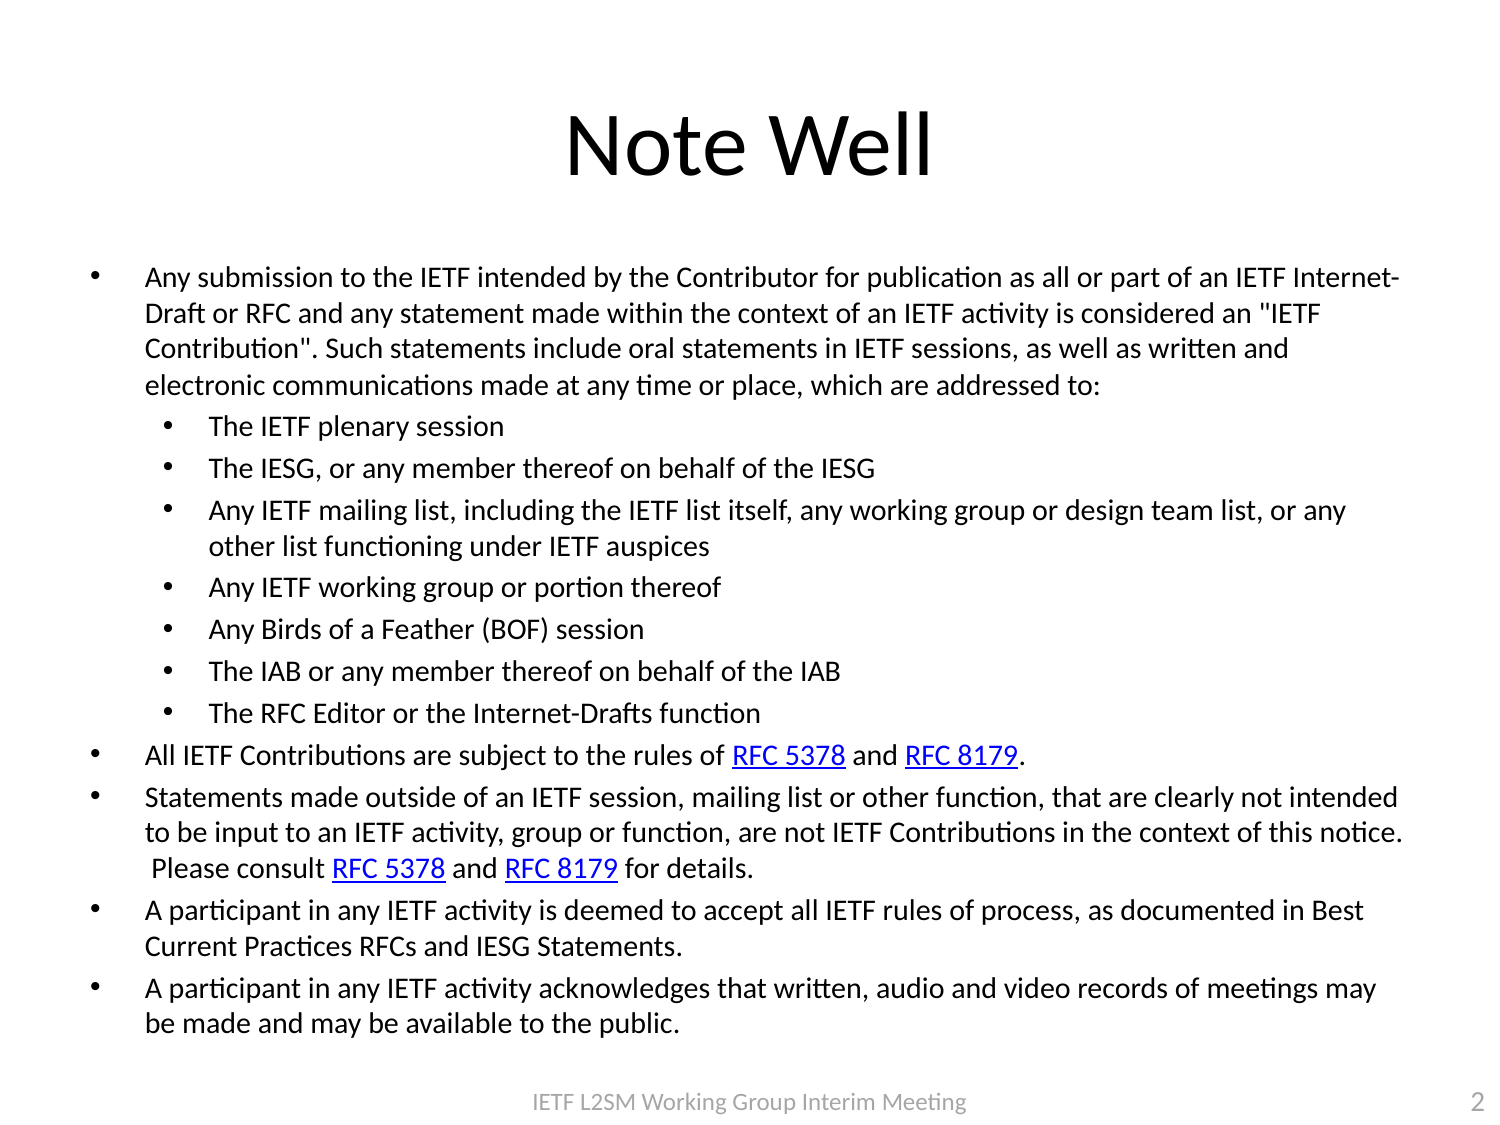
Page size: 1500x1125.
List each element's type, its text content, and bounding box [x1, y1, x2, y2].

list Any submission to the IETF intended by the Contributor for publication as all or part of an IETF Internet-Draft or RFC and any statement made within the context of an IETF activity is considered an "IETF Contribution". Such statements include oral statements in IETF sessions, as well as written and electronic communications made at any time or place, which are addressed to: The IETF plenary session The IESG, or any member thereof on behalf of the IESG Any IETF mailing list, including the IETF list itself, any working group or design team list, or any other list functioning under IETF auspices Any IETF working group or portion thereof Any Birds of a Feather (BOF) session The IAB or any member thereof on behalf of the IAB The RFC Editor or the Internet-Drafts function All IETF Contributions are subject to the rules of RFC 5378 and RFC 8179. Statements made outside of an IETF session, mailing list or other function, that are clearly not intended to be input to an IETF activity, group or function, are not IETF Contributions in the context of this notice. Please consult RFC 5378 and RFC 8179 for details. A participant in any IETF activity is deemed to accept all IETF rules of process, as documented in Best Current Practices RFCs and IESG Statements. A participant in any IETF activity acknowledges that written, audio and video records of meetings may be made and may be available to the public. [75, 249, 1425, 1050]
title Note Well [75, 45, 1425, 233]
